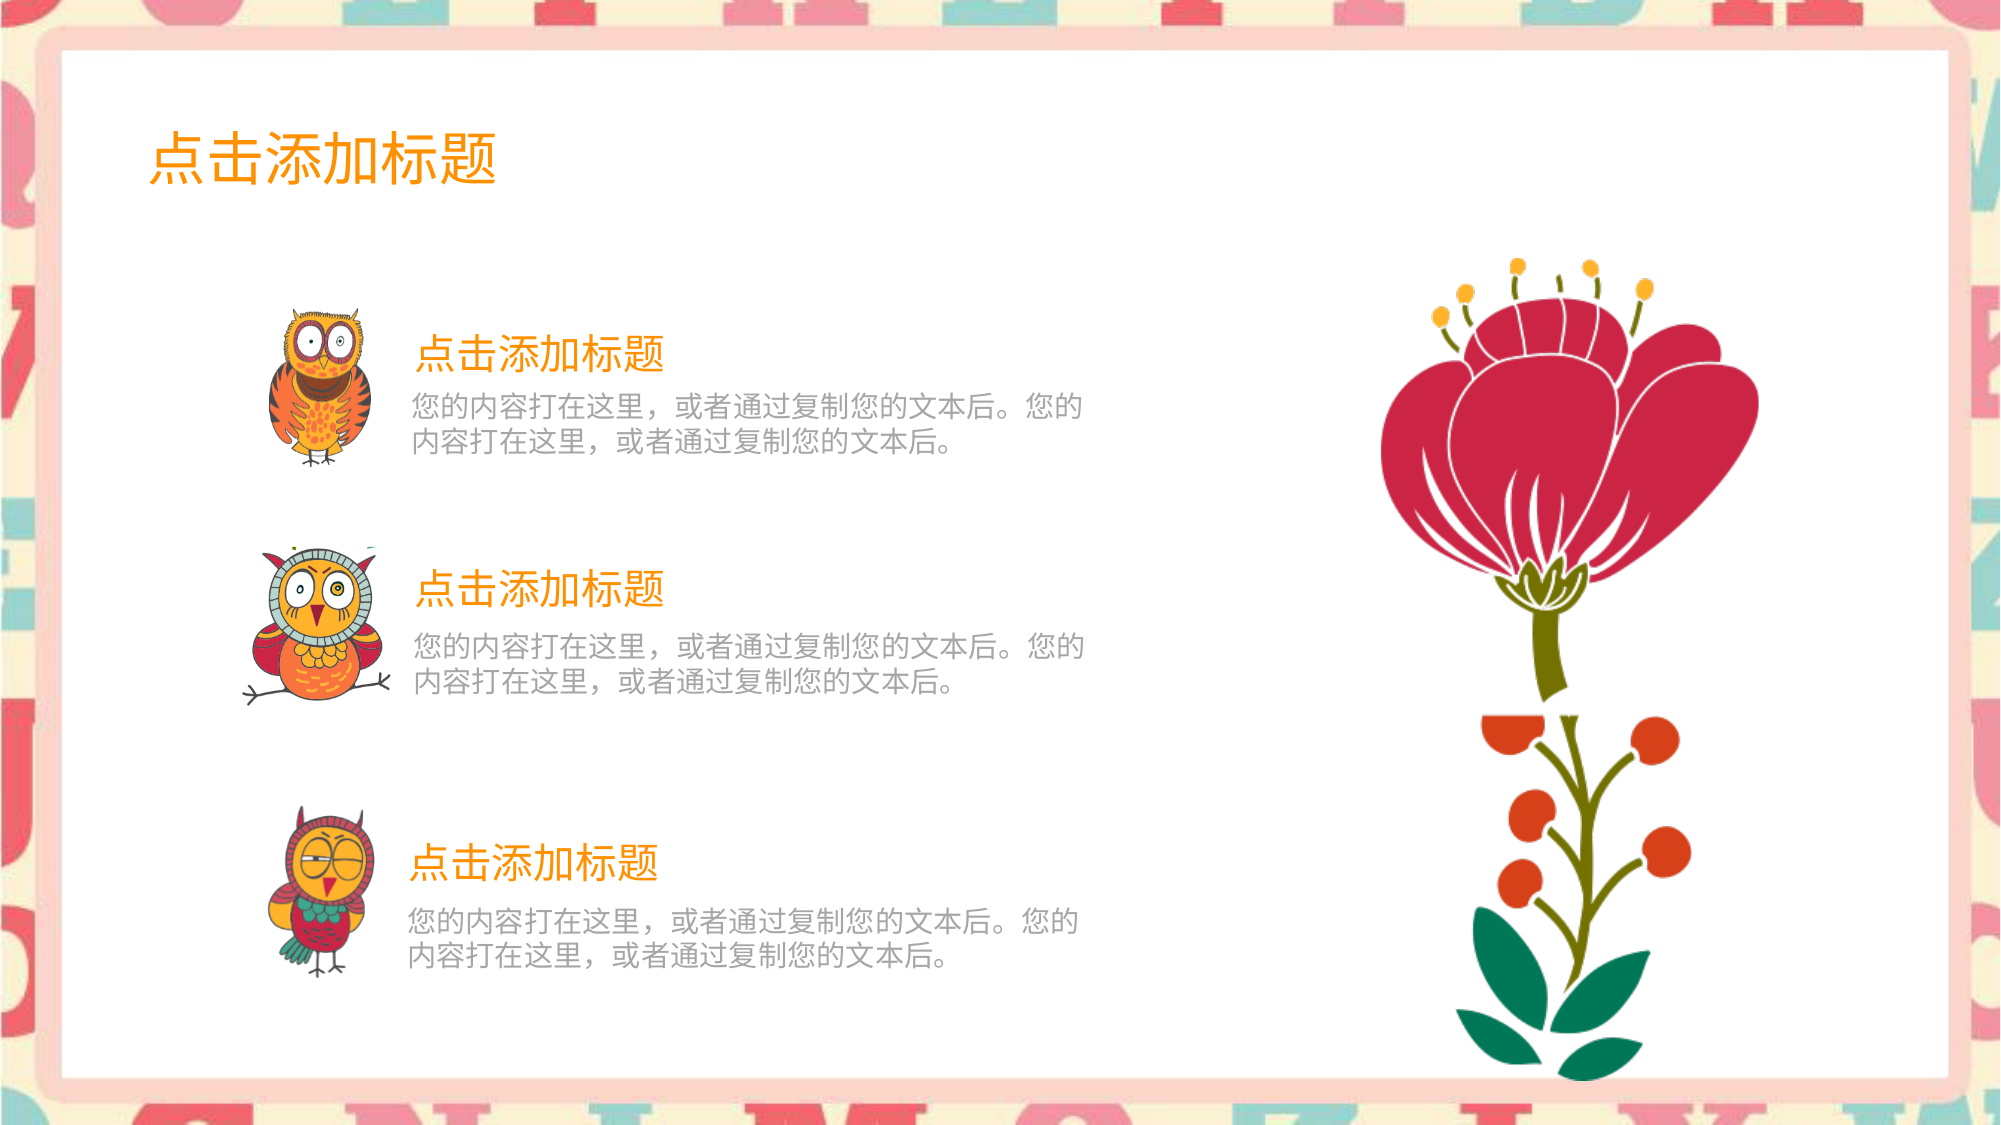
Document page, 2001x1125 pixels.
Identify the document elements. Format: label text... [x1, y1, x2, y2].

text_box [398, 555, 1113, 743]
picture [0, 0, 2001, 1125]
text_box 点击添加标题 [133, 114, 713, 200]
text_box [392, 829, 1113, 982]
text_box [396, 320, 1123, 468]
